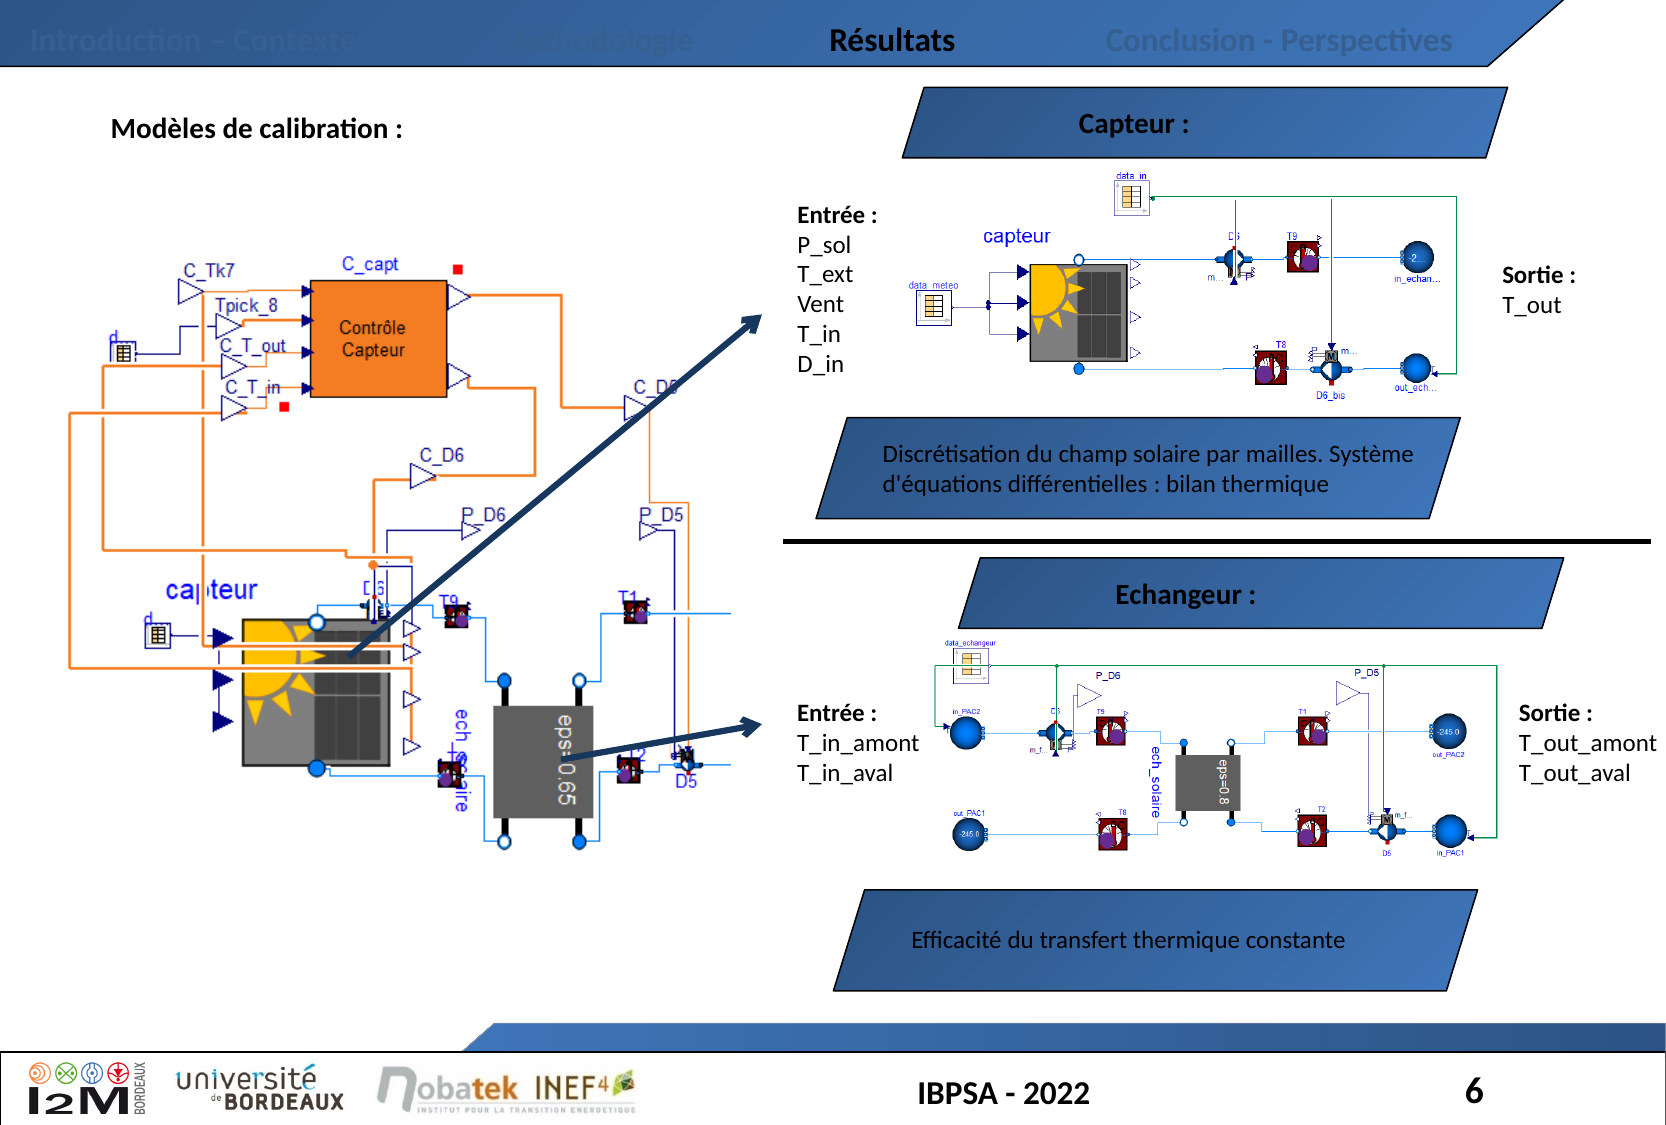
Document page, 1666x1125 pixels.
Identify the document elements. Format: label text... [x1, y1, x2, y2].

text_box Entrée : T_in_amont T_in_aval [782, 689, 916, 794]
picture [29, 1062, 145, 1114]
text_box [900, 85, 1510, 160]
text_box Discrétisation du champ solaire par mailles. Système d'équations différentielles : bilan thermique [867, 430, 1444, 505]
text_box [814, 415, 1463, 521]
text_box 6 [1450, 1058, 1663, 1125]
text_box Capteur : [1064, 97, 1511, 147]
text_box Modèles de calibration : [95, 101, 419, 152]
text_box Efficacité du transfert thermique constante [896, 916, 1376, 962]
text_box Sortie : T_out_amont T_out_aval [1516, 689, 1666, 794]
text_box Echangeur : [1100, 567, 1547, 618]
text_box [348, 314, 763, 658]
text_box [560, 723, 763, 760]
text_box Entrée : P_sol T_ext Vent T_in D_in [782, 190, 891, 386]
picture [896, 169, 1478, 410]
text_box [956, 555, 1566, 631]
picture [159, 1053, 361, 1125]
picture [17, 251, 731, 868]
text_box [831, 887, 1480, 993]
text_box Sortie : T_out [1487, 251, 1666, 326]
text_box Introduction – Contexte Méthodologie Résultats Conclusion - Perspectives [14, 11, 1624, 66]
picture [921, 633, 1513, 864]
picture [372, 1061, 640, 1118]
